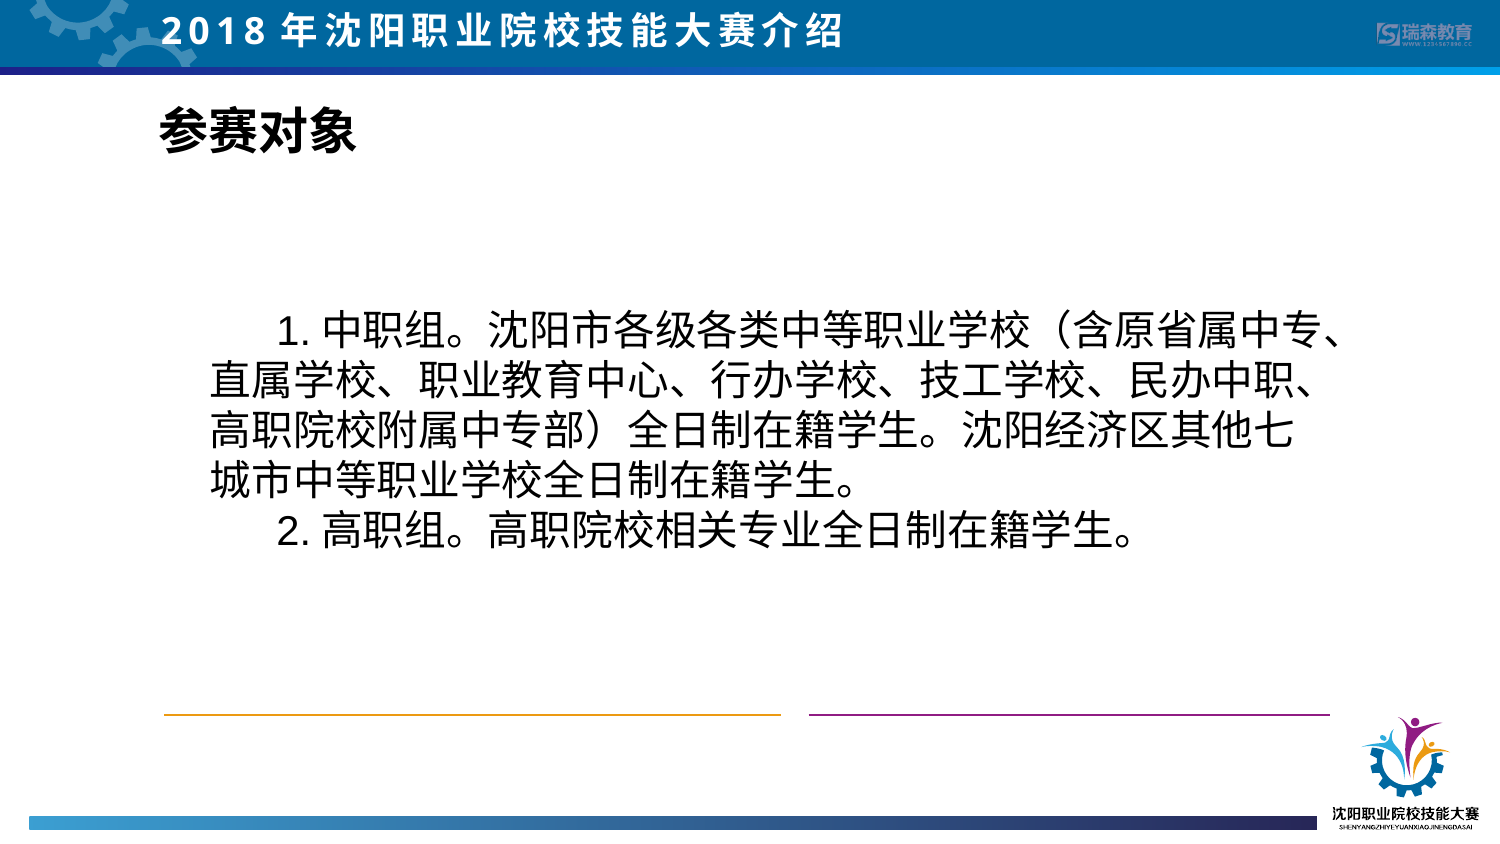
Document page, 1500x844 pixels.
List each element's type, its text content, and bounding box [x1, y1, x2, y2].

text_box 2018年沈阳职业院校技能大赛介绍 [146, 0, 859, 60]
text_box 1.中职组。沈阳市各级各类中等职业学校（含原省属中专、直属学校、职业教育中心、行办学校、技工学校、民办中职、高职院校附属中专部）全日制在籍学生。沈阳经济区其他七城市中等职业学校全日制在籍学生。 2.高职组。高职院校相关专业全日制在籍学生。 [194, 256, 1341, 562]
text_box 参赛对象大一、大赛中获得成绩 赛中获得成绩 [143, 93, 749, 226]
